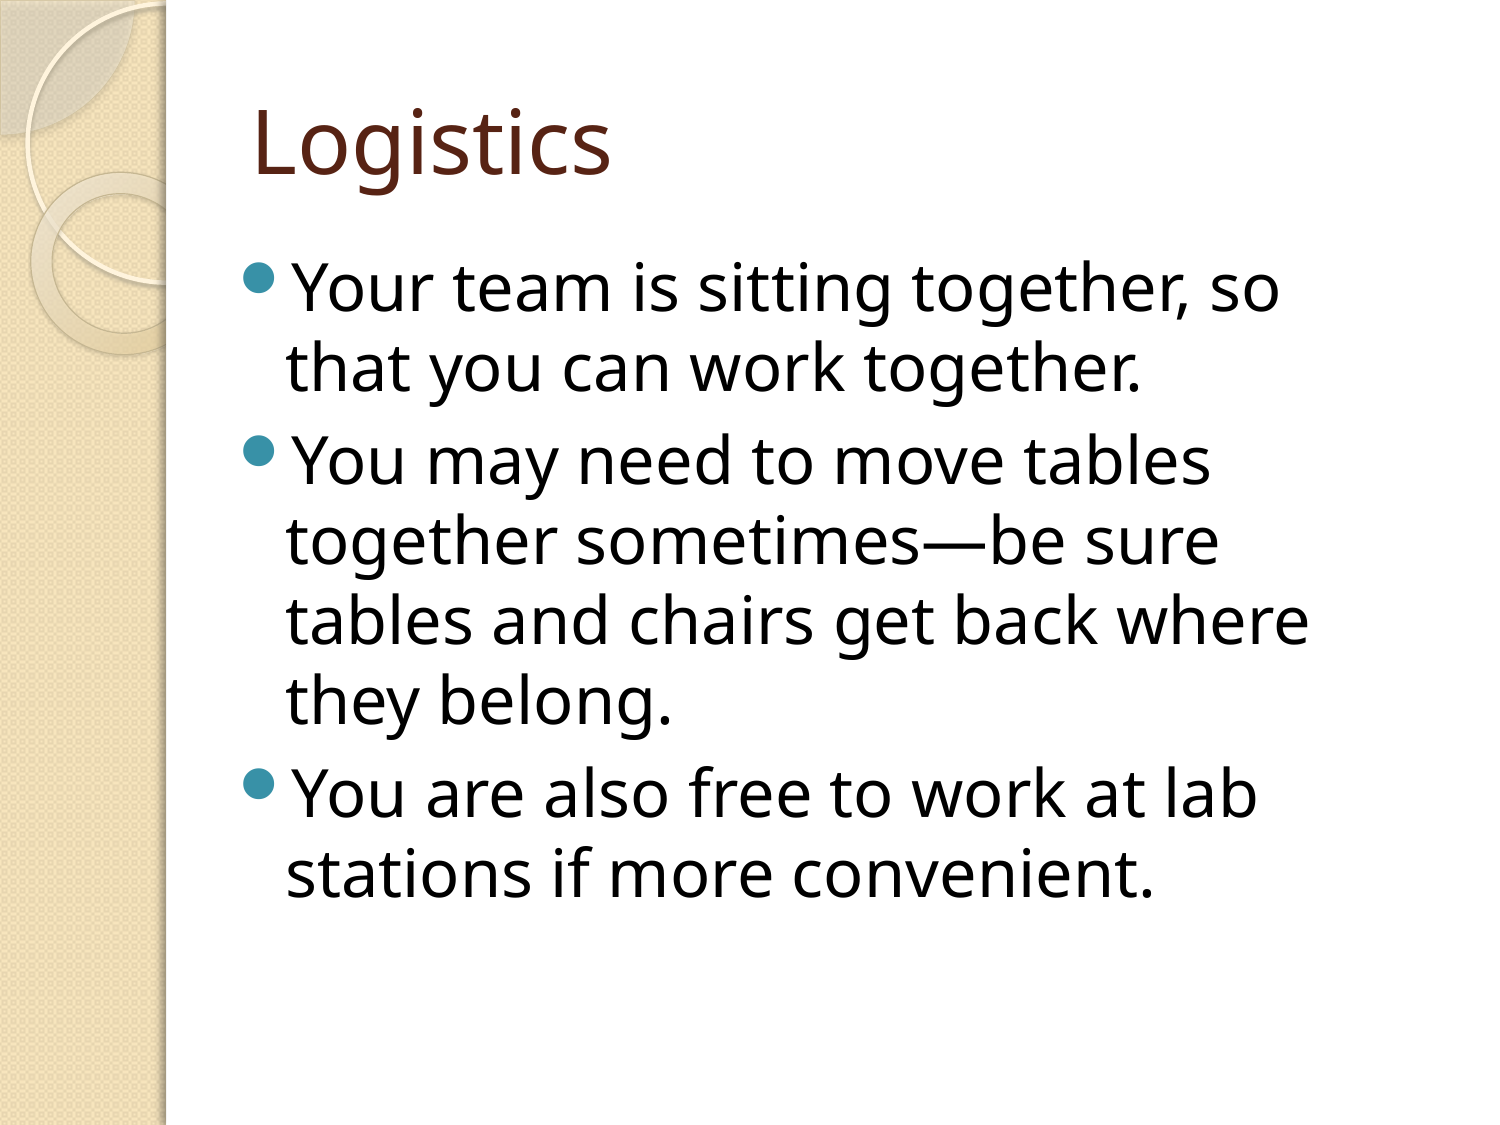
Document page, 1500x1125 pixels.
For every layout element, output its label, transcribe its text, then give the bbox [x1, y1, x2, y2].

title Logistics [235, 45, 1466, 233]
list Your team is sitting together, so that you can work together. You may need to move tables together sometimes—be sure tables and chairs get back where they belong. You are also free to work at lab stations if more convenient. [210, 237, 1441, 1025]
